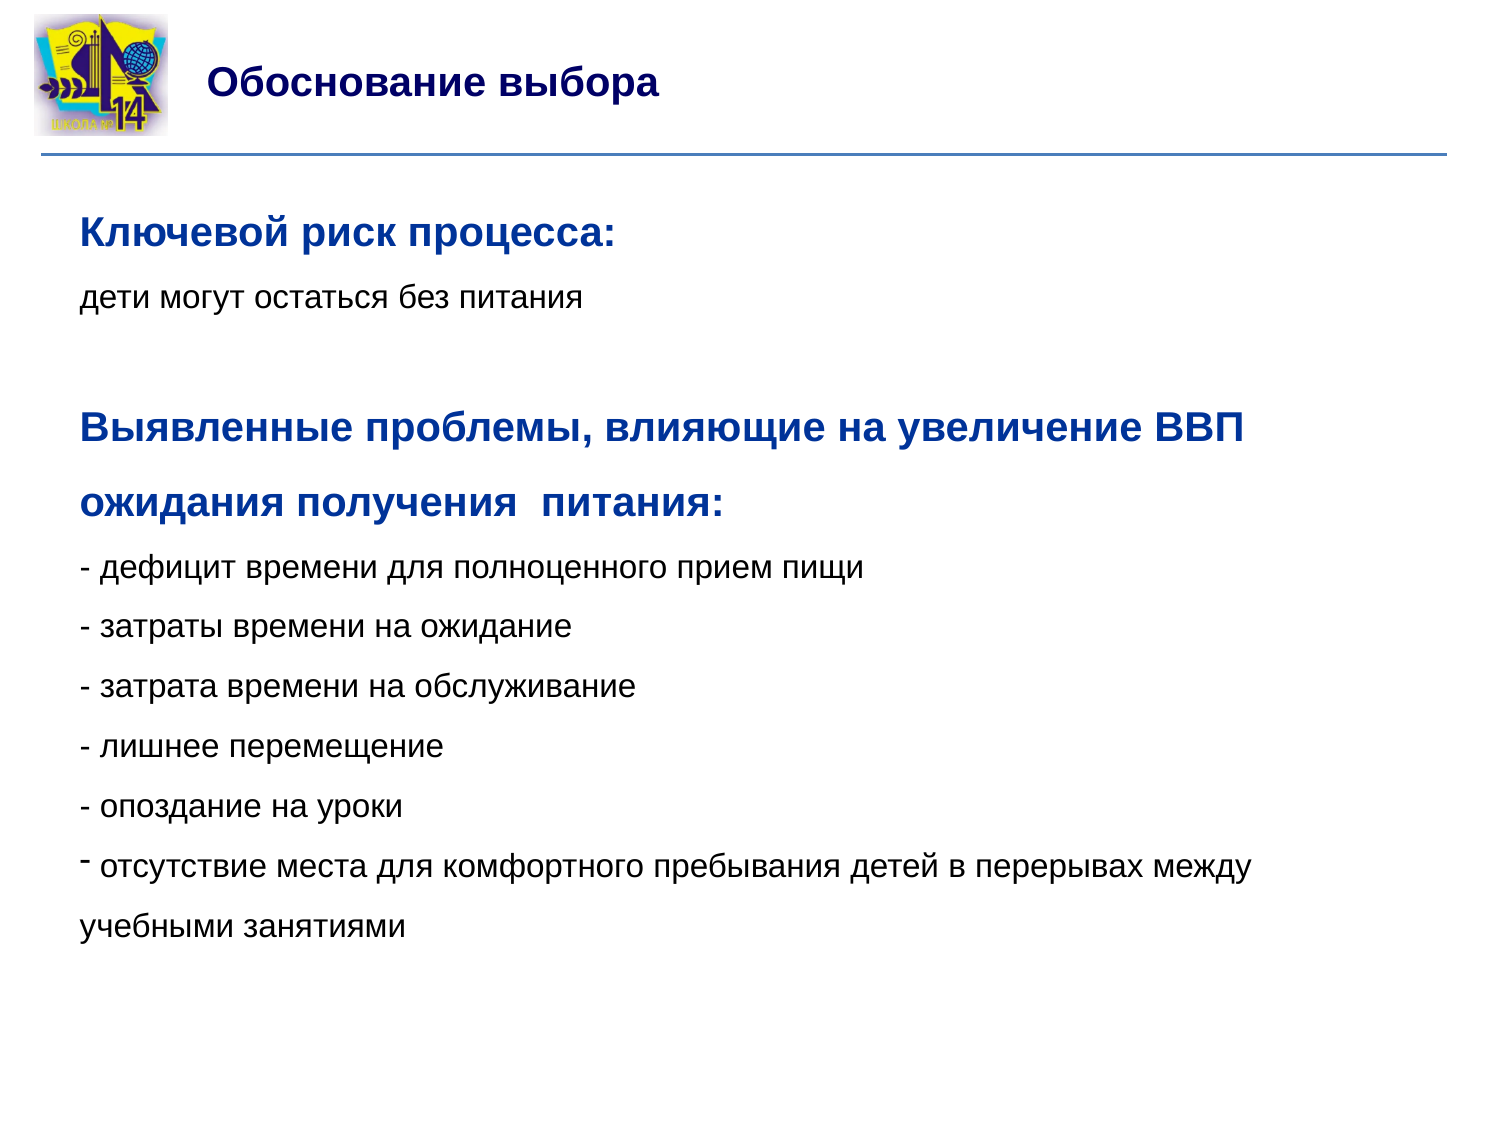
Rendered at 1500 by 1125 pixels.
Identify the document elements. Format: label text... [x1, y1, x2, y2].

picture [34, 13, 168, 136]
text_box Обоснование выбора [206, 54, 1317, 105]
text_box Ключевой риск процесса: дети могут остаться без питания Выявленные проблемы, влияющие на увеличение ВВП ожидания получения питания: - дефицит времени для полноценного прием пищи - затраты времени на ожидание - затрата времени на обслуживание - лишнее перемещение - опоздание на уроки отсутствие места для комфортного пребывания детей в перерывах между учебными занятиями [64, 172, 1376, 1087]
